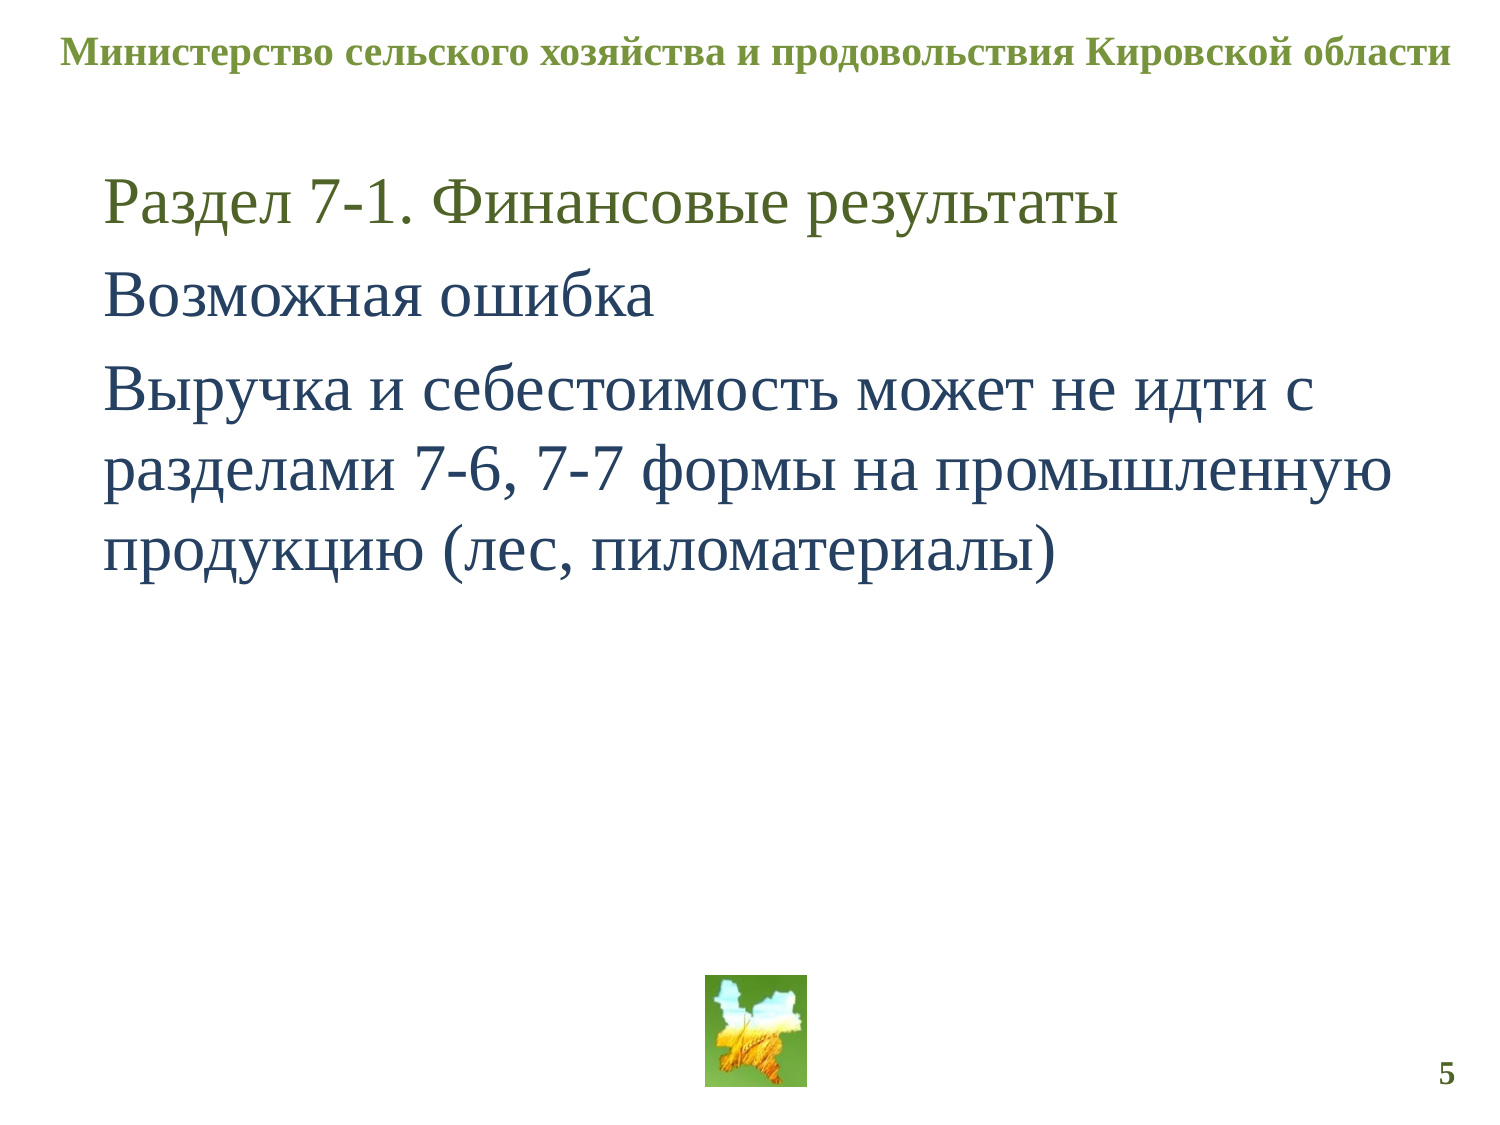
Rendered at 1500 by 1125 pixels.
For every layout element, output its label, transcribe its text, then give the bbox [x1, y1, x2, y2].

picture [705, 975, 807, 1087]
text_box Министерство сельского хозяйства и продовольствия Кировской области [41, 19, 1471, 79]
list Раздел 7-1. Финансовые результаты Возможная ошибка Выручка и себестоимость может не идти с разделами 7-6, 7-7 формы на промышленную продукцию (лес, пиломатериалы) [88, 149, 1471, 953]
slide_number 5 [1423, 1040, 1471, 1101]
